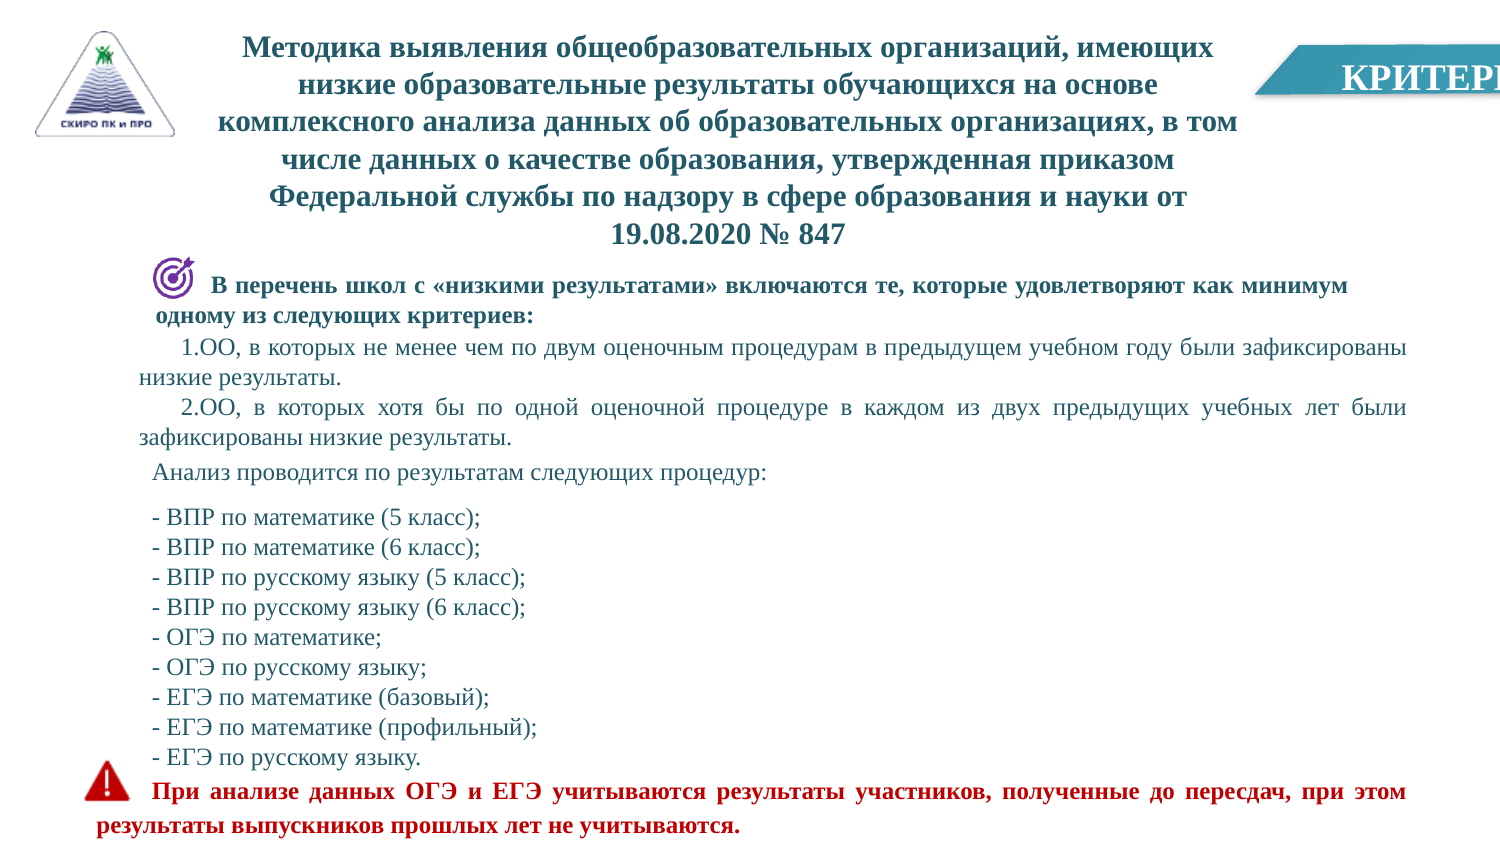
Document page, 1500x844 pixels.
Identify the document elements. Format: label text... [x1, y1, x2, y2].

picture [82, 755, 133, 806]
text_box ОО, в которых не менее чем по двум оценочным процедурам в предыдущем учебном году были зафиксированы низкие результаты. ОО, в которых хотя бы по одной оценочной процедуре в каждом из двух предыдущих учебных лет были зафиксированы низкие результаты. Анализ проводится по результатам следующих процедур: - ВПР по математике (5 класс); - ВПР по математике (6 класс); - ВПР по русскому языку (5 класс); - ВПР по русскому языку (6 класс); - ОГЭ по математике; - ОГЭ по русскому языку; - ЕГЭ по математике (базовый); - ЕГЭ по математике (профильный); - ЕГЭ по русскому языку. При анализе данных ОГЭ и ЕГЭ учитываются результаты участников, полученные до пересдач, при этом результаты выпускников прошлых лет не учитываются. [81, 323, 1424, 844]
picture [148, 251, 199, 303]
text_box В перечень школ с «низкими результатами» включаются те, которые удовлетворяют как минимум одному из следующих критериев: [131, 261, 1374, 336]
picture [35, 31, 175, 138]
text_box Методика выявления общеобразовательных организаций, имеющих низкие образовательные результаты обучающихся на основе комплексного анализа данных об образовательных организациях, в том числе данных о качестве образования, утвержденная приказом Федеральной службы по надзору в сфере образования и науки от 19.08.2020 № 847 [201, 18, 1255, 258]
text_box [1313, 0, 1500, 198]
